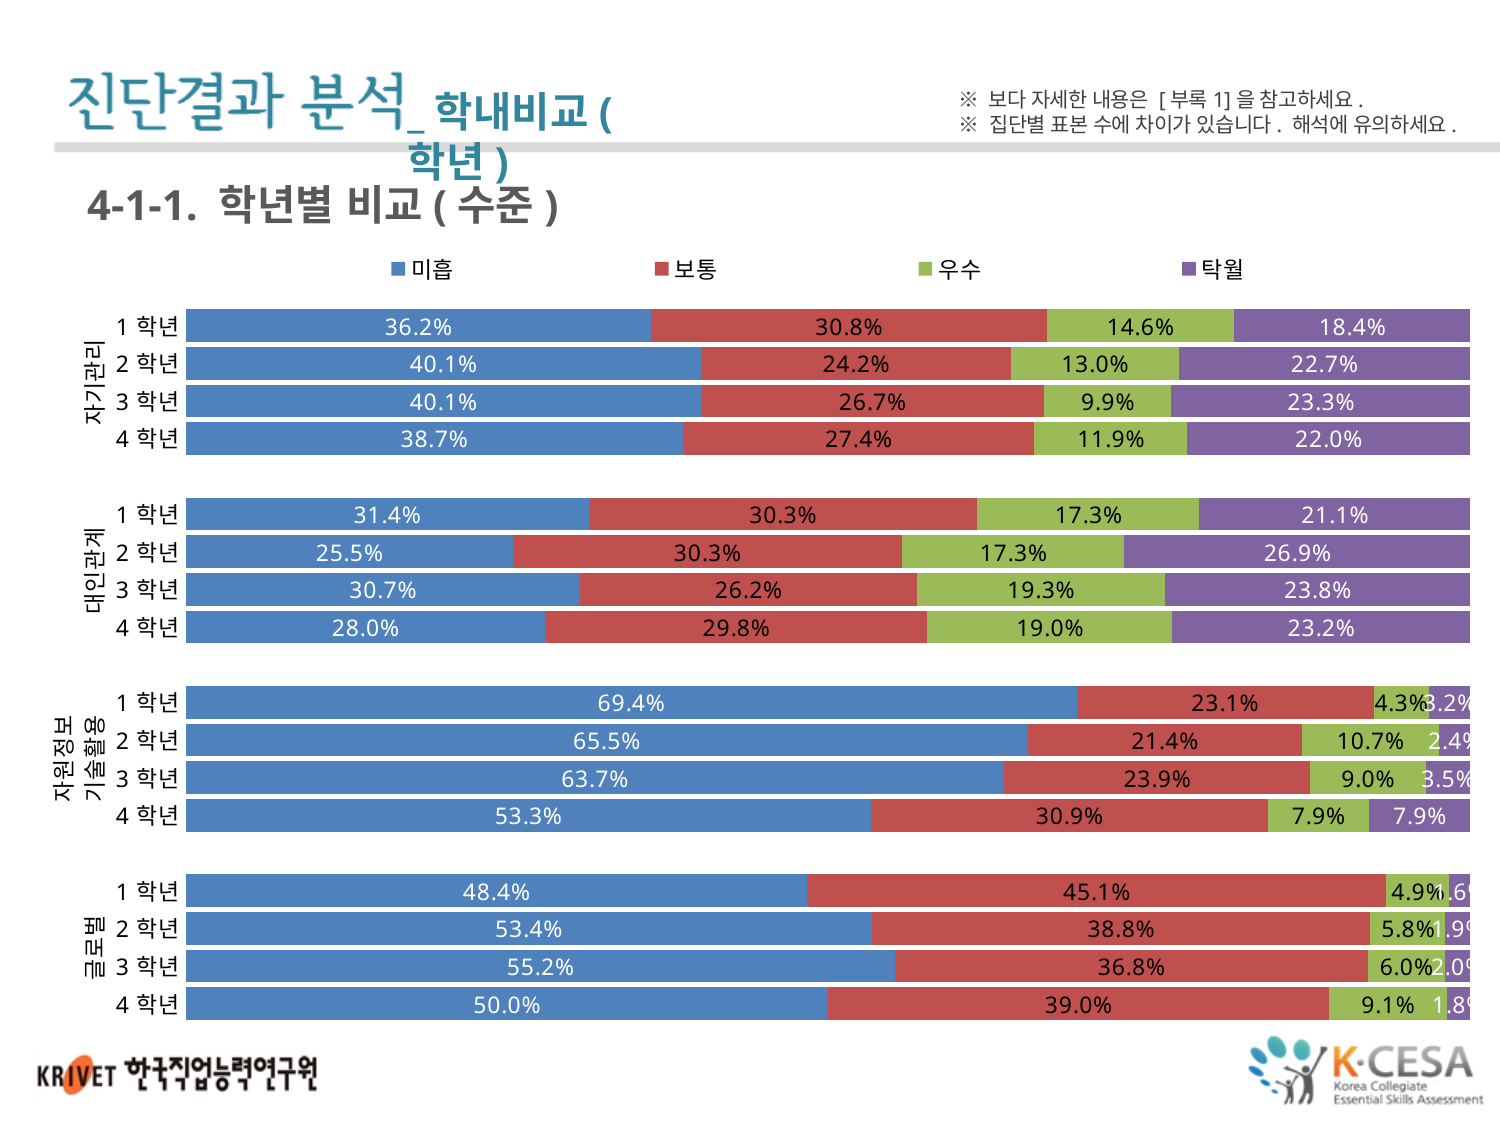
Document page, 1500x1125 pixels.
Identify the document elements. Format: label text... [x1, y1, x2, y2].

text_box _학내비교(학년) [392, 78, 700, 194]
text_box ※ 보다 자세한 내용은 [부록1]을 참고하세요. ※ 집단별 표본 수에 차이가 있습니다. 해석에 유의하세요. [943, 79, 1476, 144]
picture [0, 0, 1500, 1125]
text_box 4-1-1. 학년별 비교(수준) [72, 171, 671, 235]
chart [17, 236, 1500, 1039]
